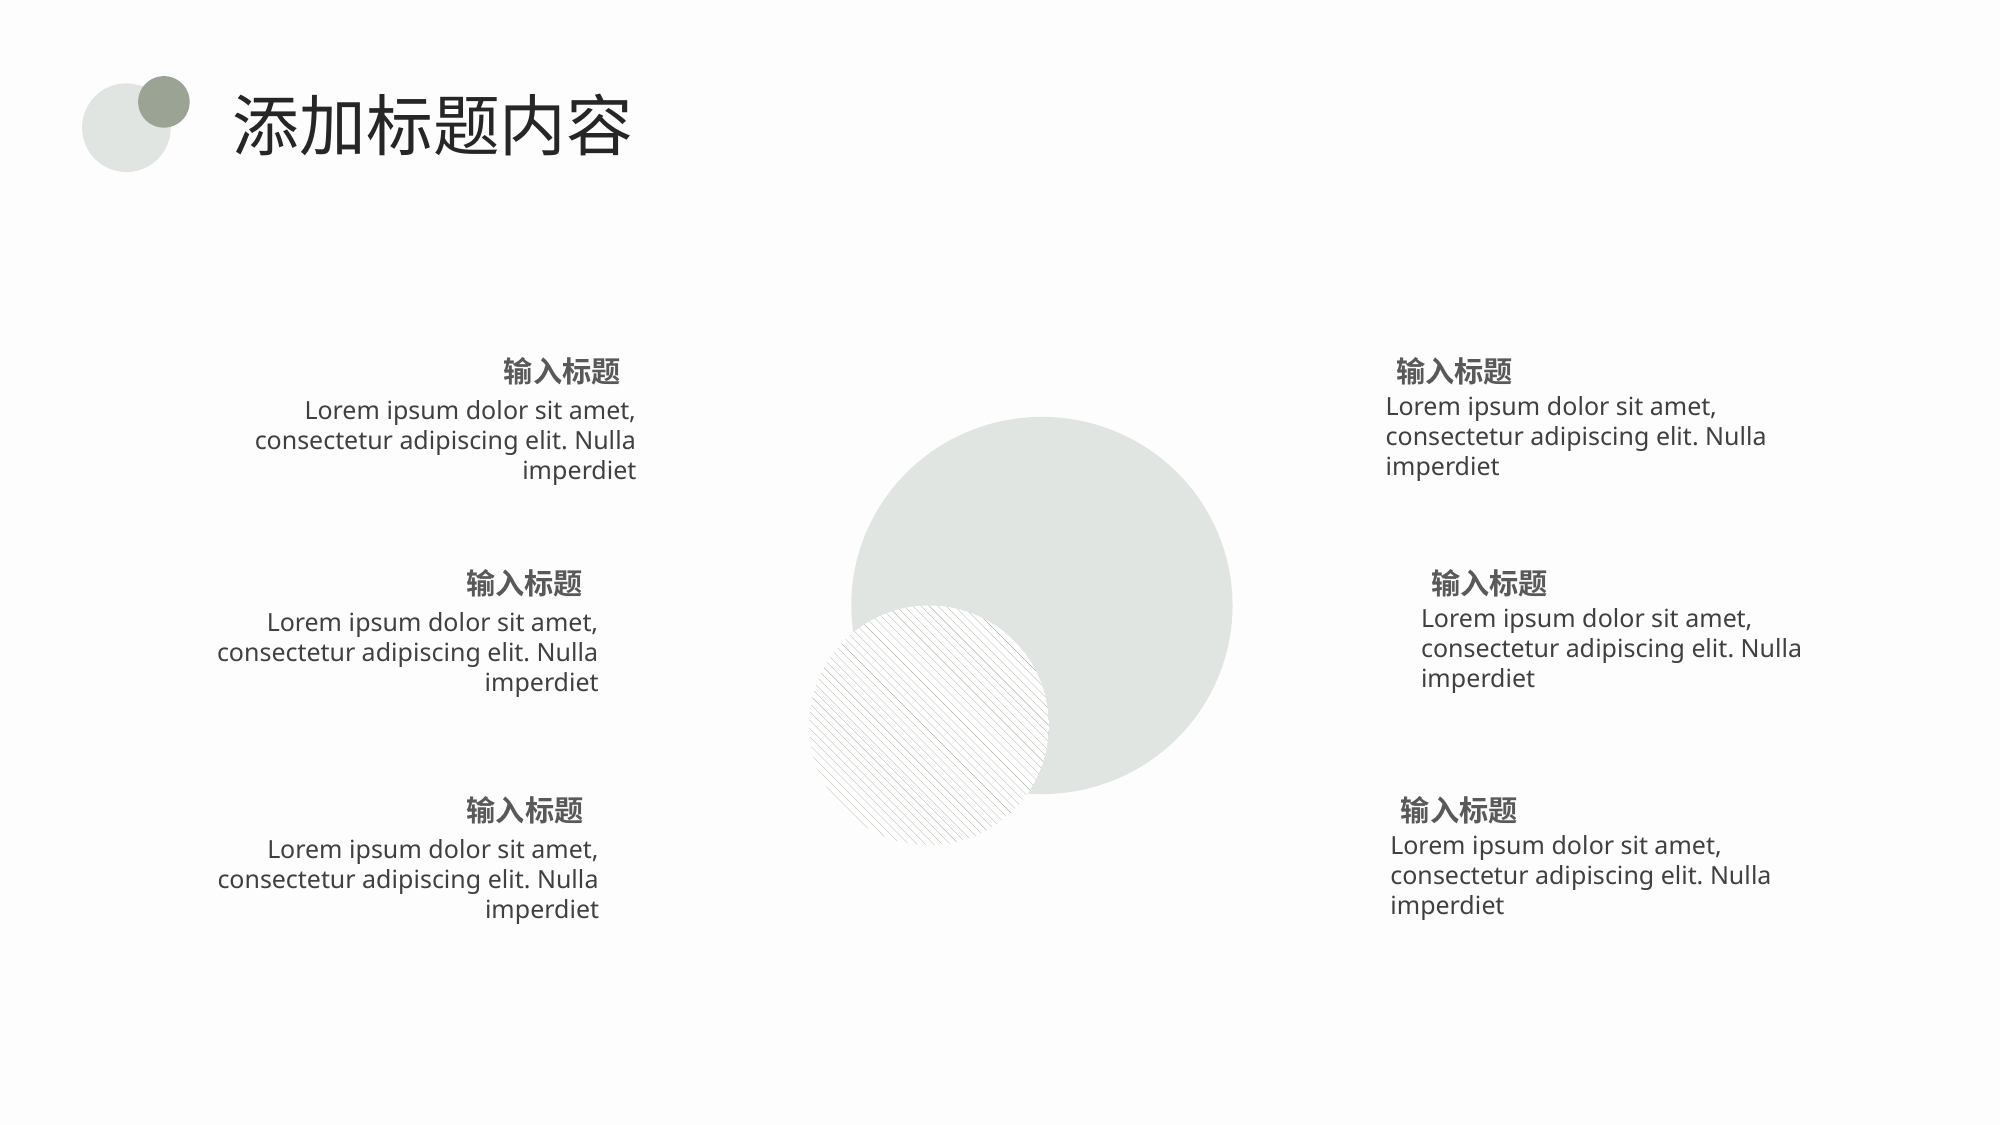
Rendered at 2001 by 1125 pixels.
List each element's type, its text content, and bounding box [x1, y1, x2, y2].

text_box 添加标题内容 [218, 76, 649, 171]
text_box 输入标题 [345, 340, 651, 387]
text_box 输入标题 [308, 552, 614, 598]
text_box [808, 604, 1050, 847]
text_box 输入标题 [1401, 552, 1689, 606]
text_box 输入标题 [308, 780, 614, 826]
text_box 输入标题 [1370, 780, 1658, 834]
text_box Lorem ipsum dolor sit amet, consectetur adipiscing elit. Nulla imperdiet [1370, 383, 1822, 488]
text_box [81, 76, 190, 172]
text_box [850, 415, 1234, 796]
text_box 输入标题 [1366, 340, 1654, 395]
text_box Lorem ipsum dolor sit amet, consectetur adipiscing elit. Nulla imperdiet [134, 826, 614, 932]
text_box Lorem ipsum dolor sit amet, consectetur adipiscing elit. Nulla imperdiet [134, 598, 614, 704]
text_box Lorem ipsum dolor sit amet, consectetur adipiscing elit. Nulla imperdiet [172, 387, 652, 492]
text_box Lorem ipsum dolor sit amet, consectetur adipiscing elit. Nulla imperdiet [1406, 594, 1858, 700]
text_box Lorem ipsum dolor sit amet, consectetur adipiscing elit. Nulla imperdiet [1375, 822, 1827, 928]
